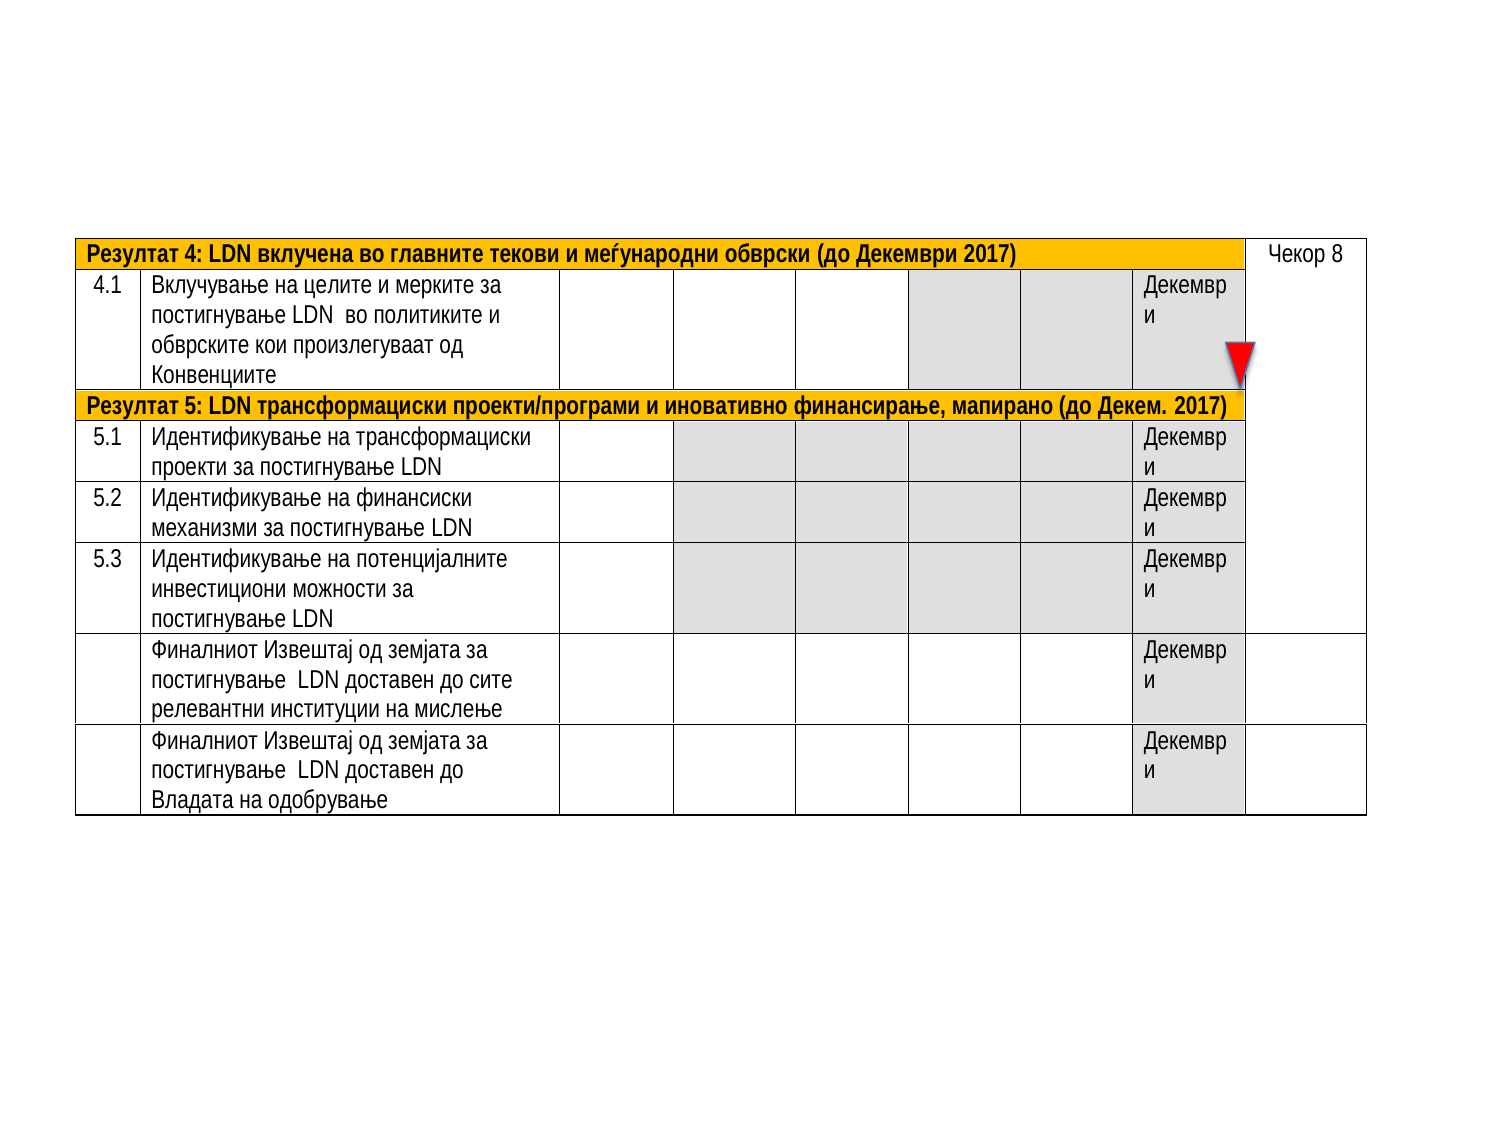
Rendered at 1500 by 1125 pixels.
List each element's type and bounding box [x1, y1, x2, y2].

picture [74, 237, 1426, 851]
